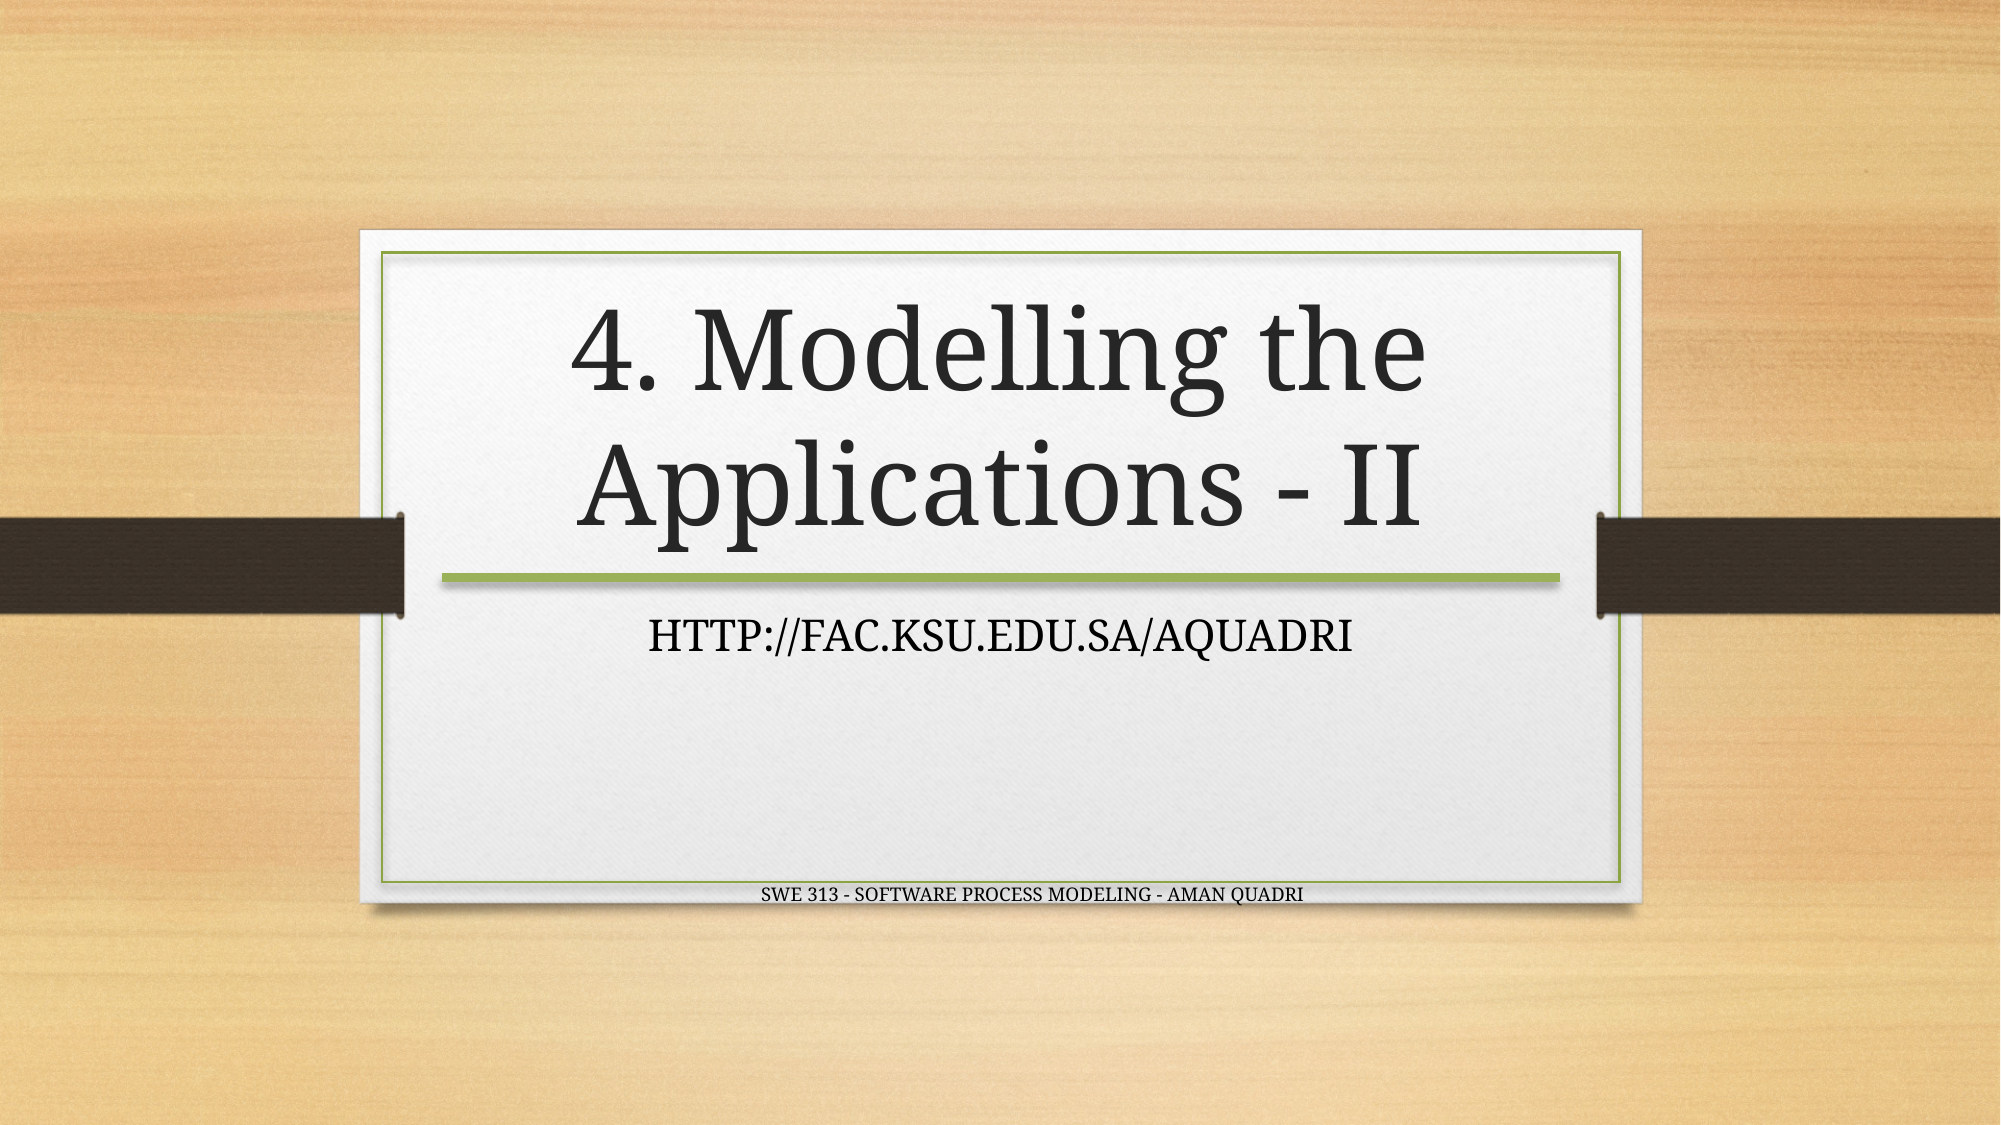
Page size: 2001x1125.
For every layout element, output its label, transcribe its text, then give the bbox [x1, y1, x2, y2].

subtitle HTTP://FAC.KSU.EDU.SA/AQUADRI [441, 600, 1560, 817]
footer SWE 313 - SOFTWARE PROCESS MODELING - AMAN QUADRI [745, 870, 1602, 917]
title 4. Modelling the Applications - II [441, 306, 1560, 556]
picture [0, 0, 2001, 1125]
